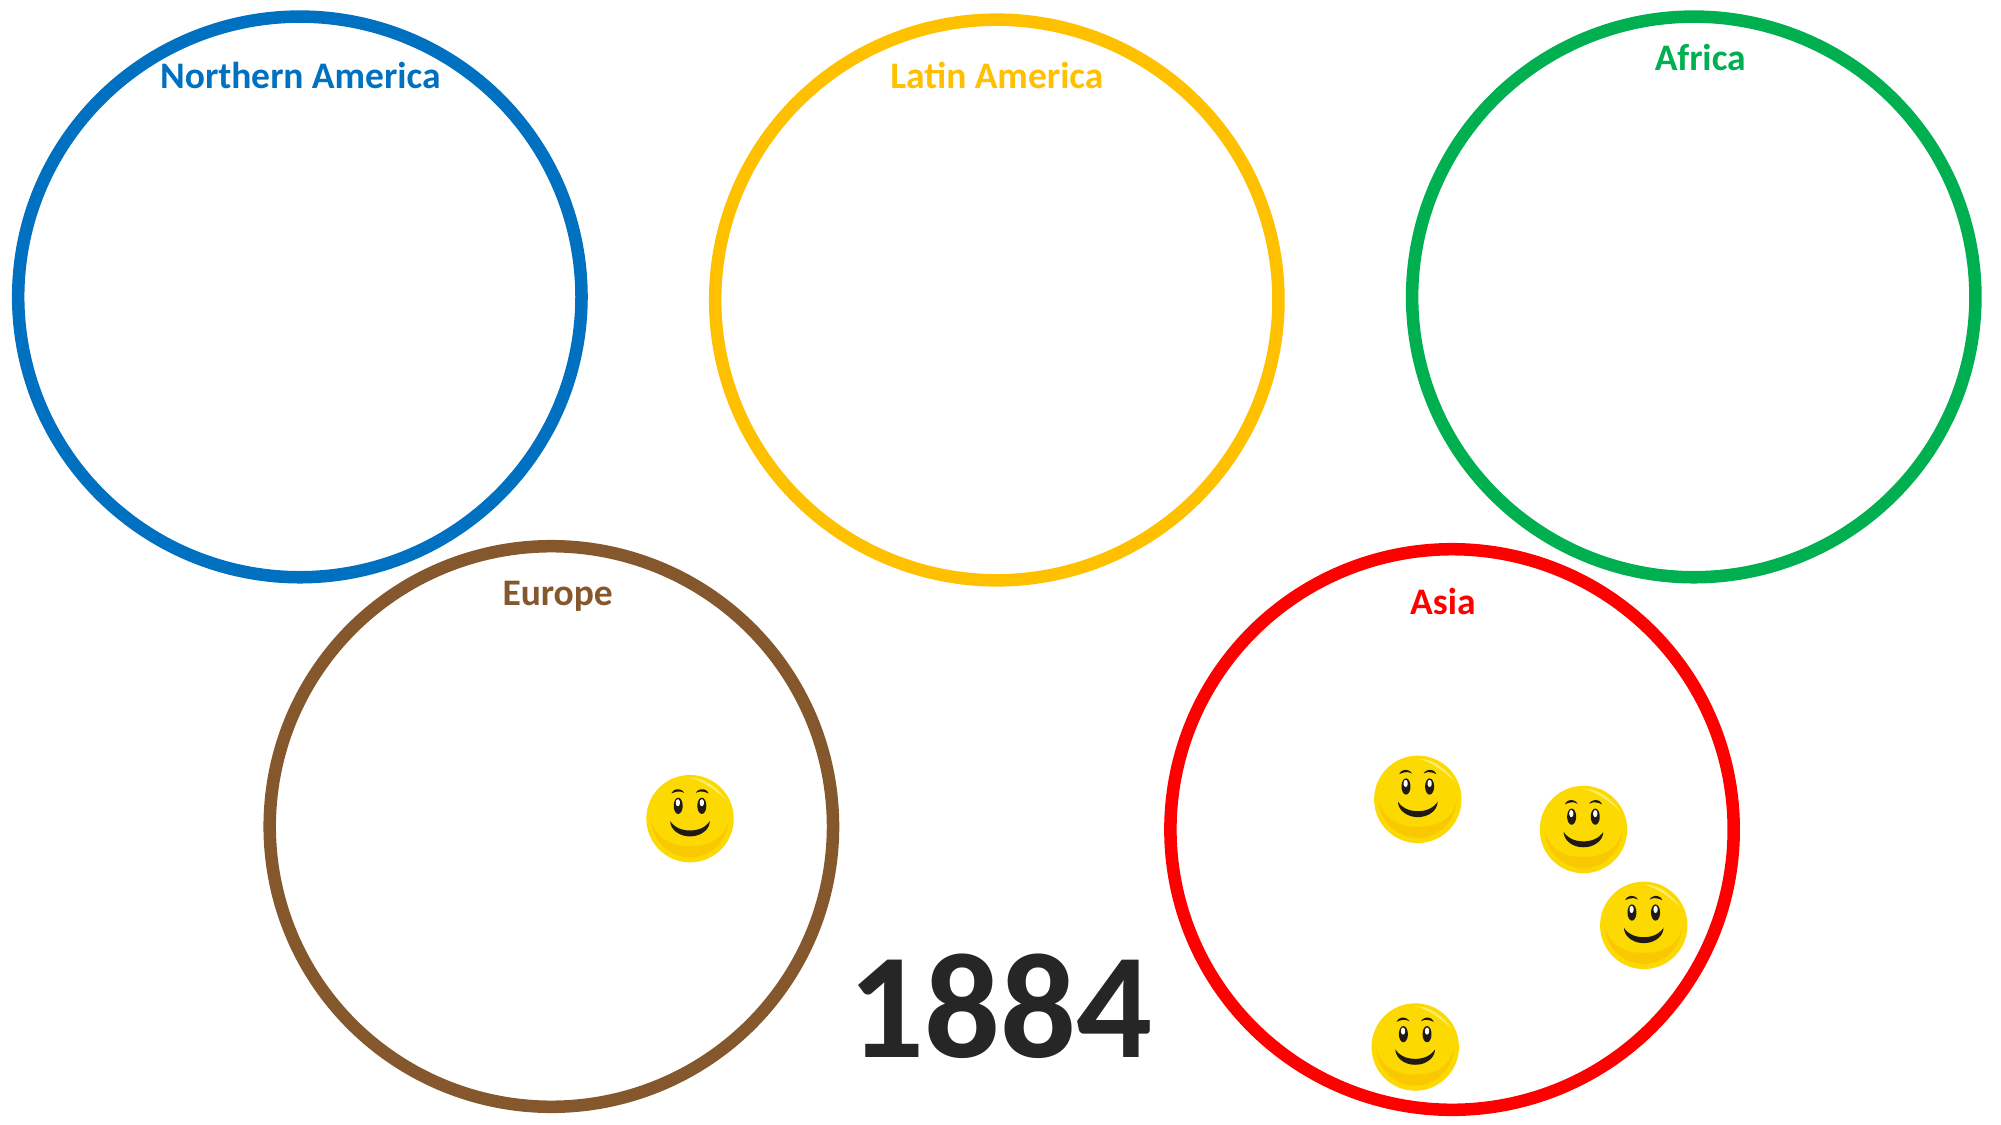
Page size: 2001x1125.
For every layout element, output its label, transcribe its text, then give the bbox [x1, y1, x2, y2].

text_box [178, 15, 422, 43]
text_box Latin America [875, 43, 1122, 104]
text_box Asia [1395, 569, 1493, 630]
text_box [268, 545, 835, 1108]
picture [1600, 881, 1688, 970]
text_box Africa [1640, 25, 1788, 86]
text_box [1169, 548, 1735, 1111]
picture [1374, 755, 1462, 843]
text_box [17, 61, 583, 579]
text_box [714, 46, 1280, 582]
text_box [1411, 15, 1977, 579]
picture [646, 774, 734, 863]
text_box Europe [488, 560, 647, 621]
text_box [881, 18, 1112, 43]
picture [1371, 1003, 1459, 1091]
text_box Northern America [145, 43, 497, 104]
picture [1539, 785, 1628, 874]
text_box 1884 [820, 900, 1181, 1095]
